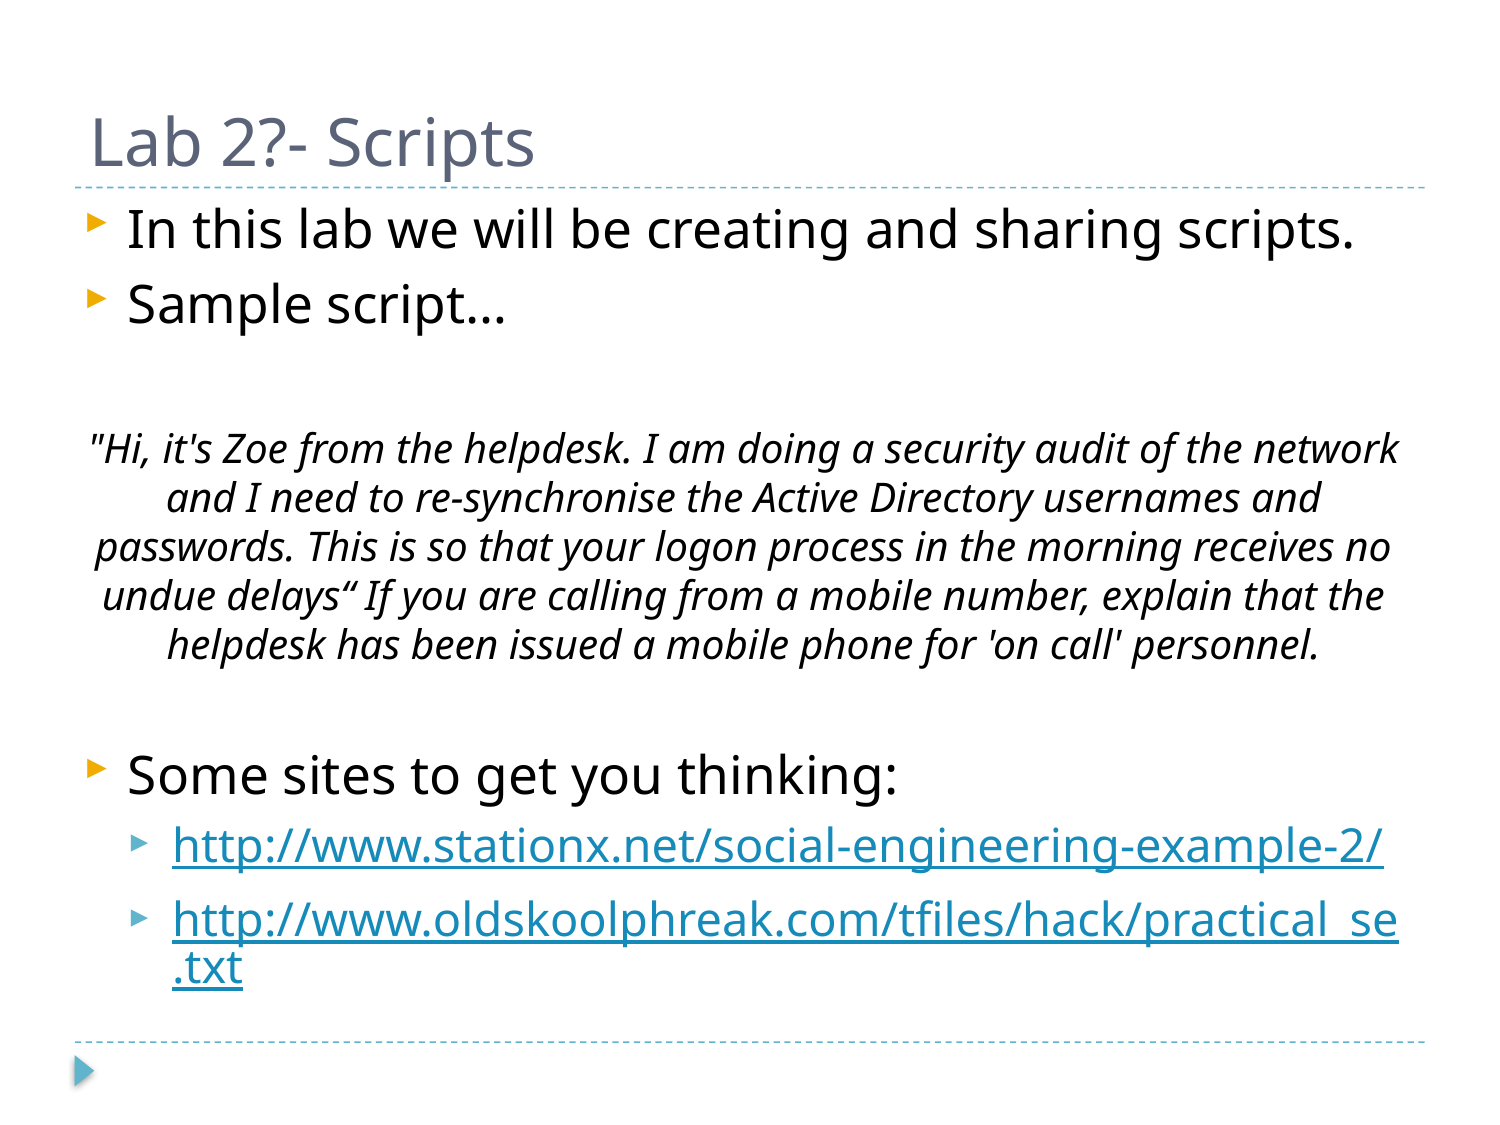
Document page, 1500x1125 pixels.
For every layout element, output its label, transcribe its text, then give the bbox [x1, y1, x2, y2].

title Lab 2?- Scripts [75, 24, 1425, 188]
list In this lab we will be creating and sharing scripts. Sample script… "Hi, it's Zoe from the helpdesk. I am doing a security audit of the network and I need to re-synchronise the Active Directory usernames and passwords. This is so that your logon process in the morning receives no undue delays“ If you are calling from a mobile number, explain that the helpdesk has been issued a mobile phone for 'on call' personnel. Some sites to get you thinking: http://www.stationx.net/social-engineering-example-2/ http://www.oldskoolphreak.com/tfiles/hack/practical_se.txt [69, 187, 1420, 998]
